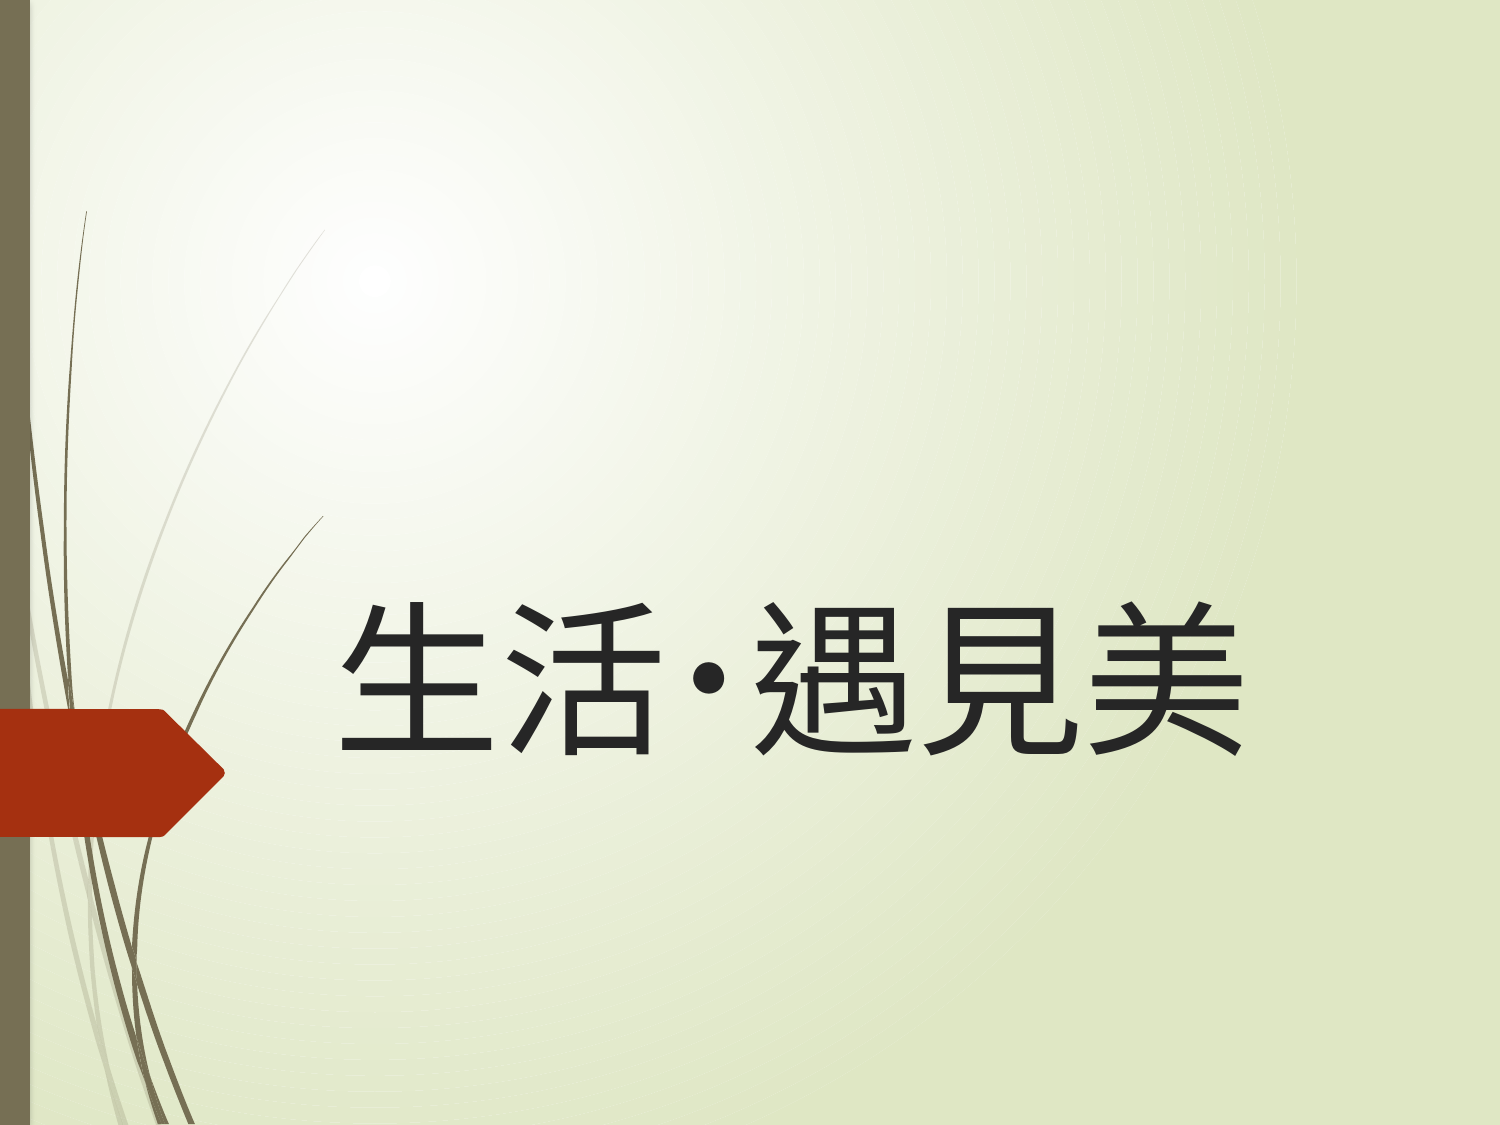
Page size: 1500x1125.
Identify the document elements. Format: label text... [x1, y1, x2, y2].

title 生活˙遇見美 [318, 412, 1402, 784]
